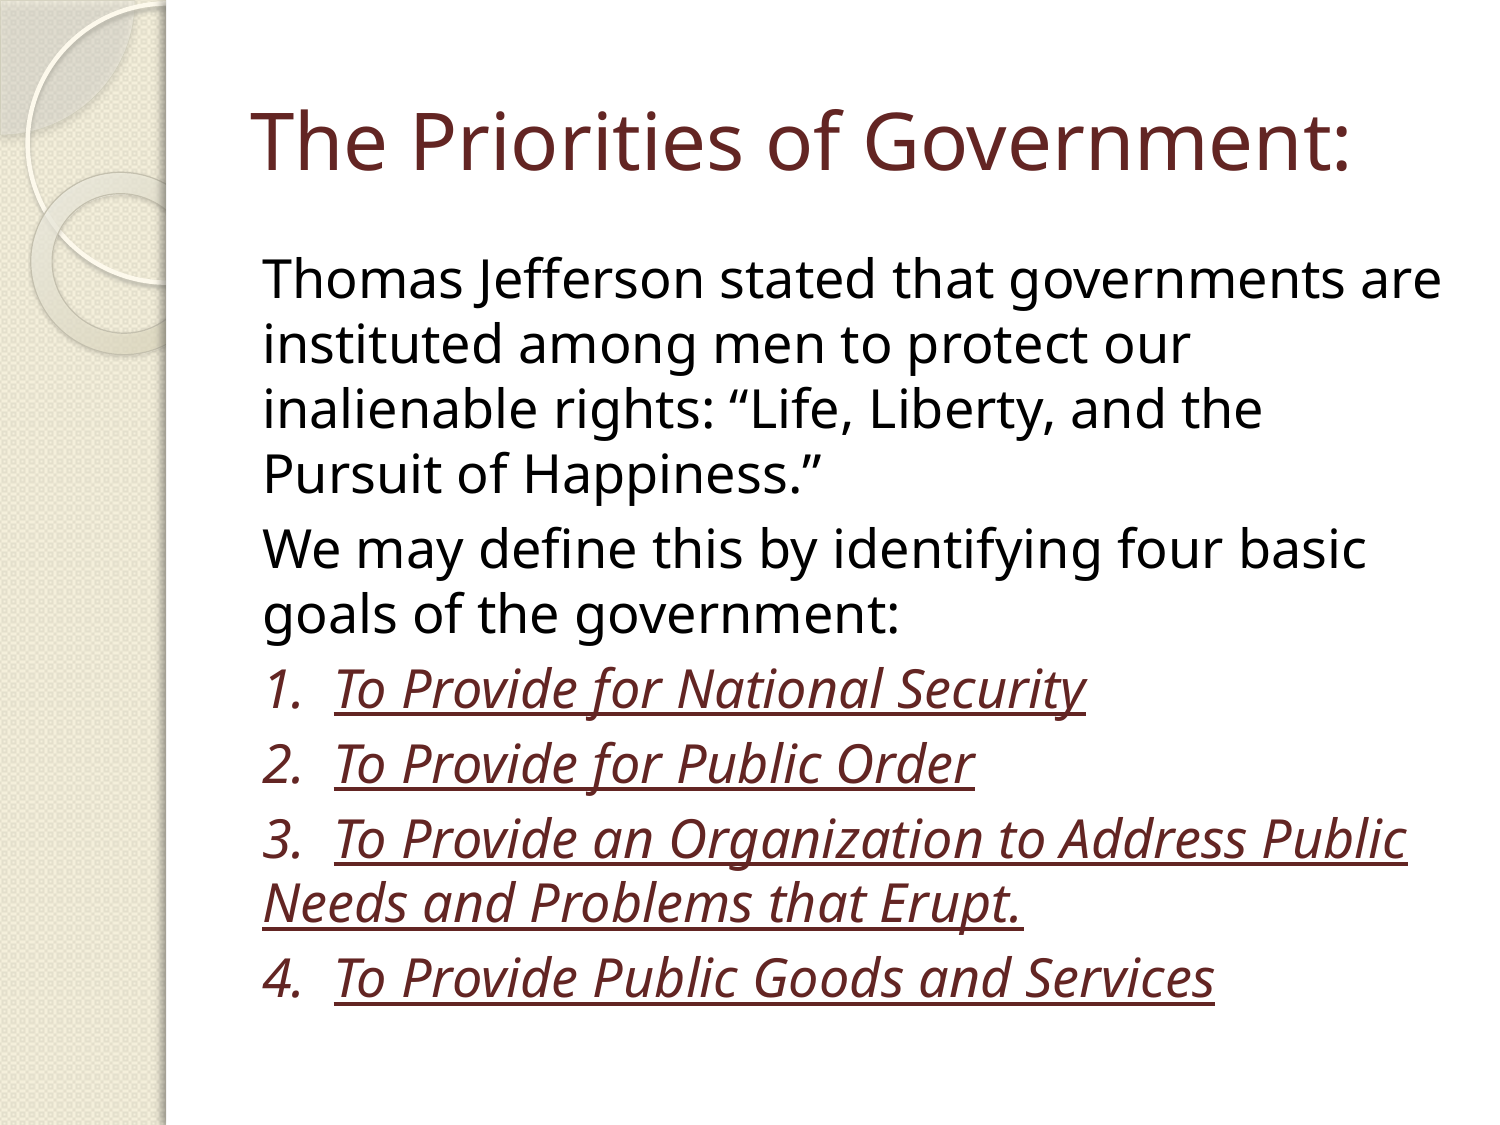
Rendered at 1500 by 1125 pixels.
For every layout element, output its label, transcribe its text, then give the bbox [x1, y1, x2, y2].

title The Priorities of Government: [235, 45, 1466, 233]
list Thomas Jefferson stated that governments are instituted among men to protect our inalienable rights: “Life, Liberty, and the Pursuit of Happiness.” We may define this by identifying four basic goals of the government: 1. To Provide for National Security 2. To Provide for Public Order 3. To Provide an Organization to Address Public Needs and Problems that Erupt. 4. To Provide Public Goods and Services [235, 237, 1466, 1025]
